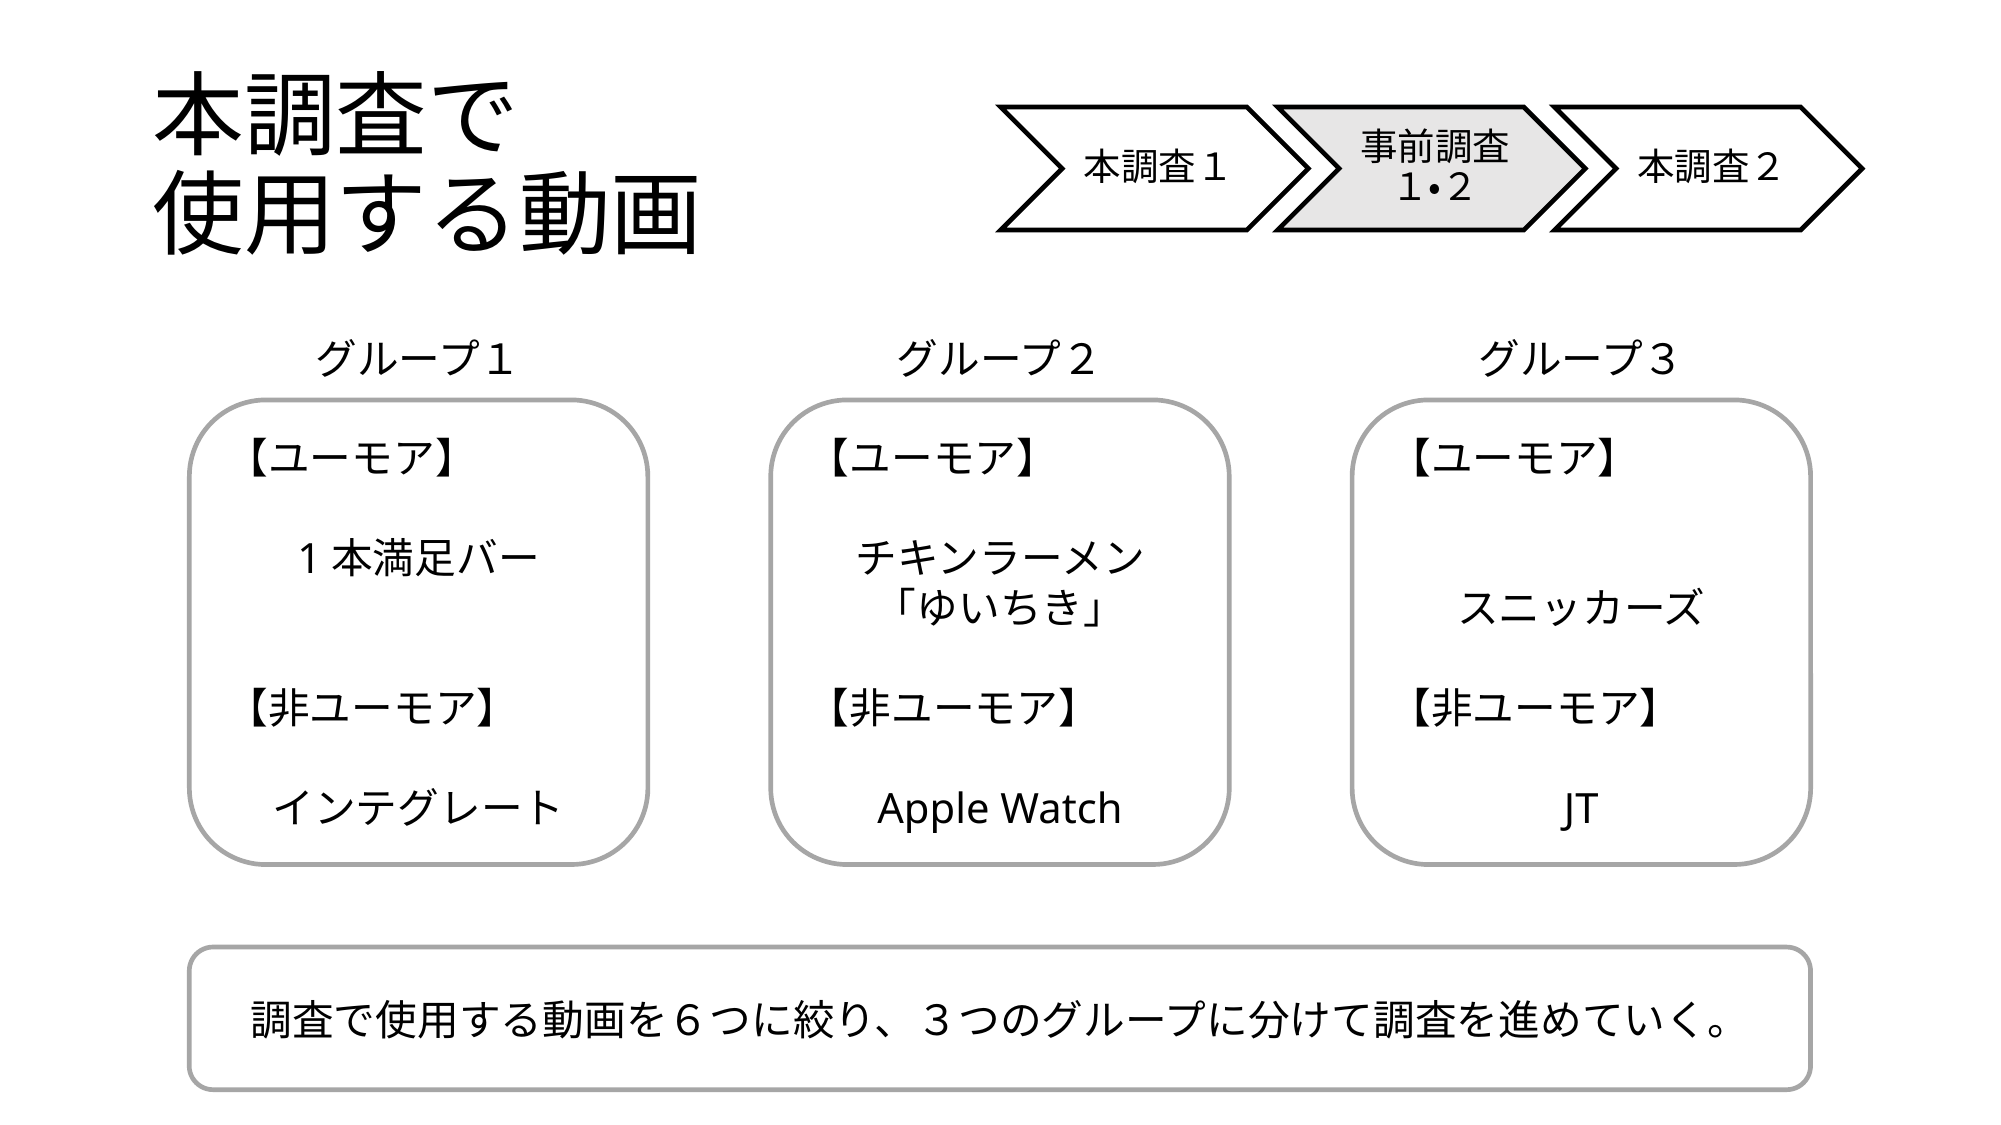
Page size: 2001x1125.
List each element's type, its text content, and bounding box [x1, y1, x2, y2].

text_box 調査で使用する動画を６つに絞り、３つのグループに分けて調査を進めていく。 [188, 945, 1812, 1091]
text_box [189, 325, 1811, 865]
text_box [1000, 59, 1863, 278]
title 本調査で 使用する動画 [137, 59, 1000, 278]
